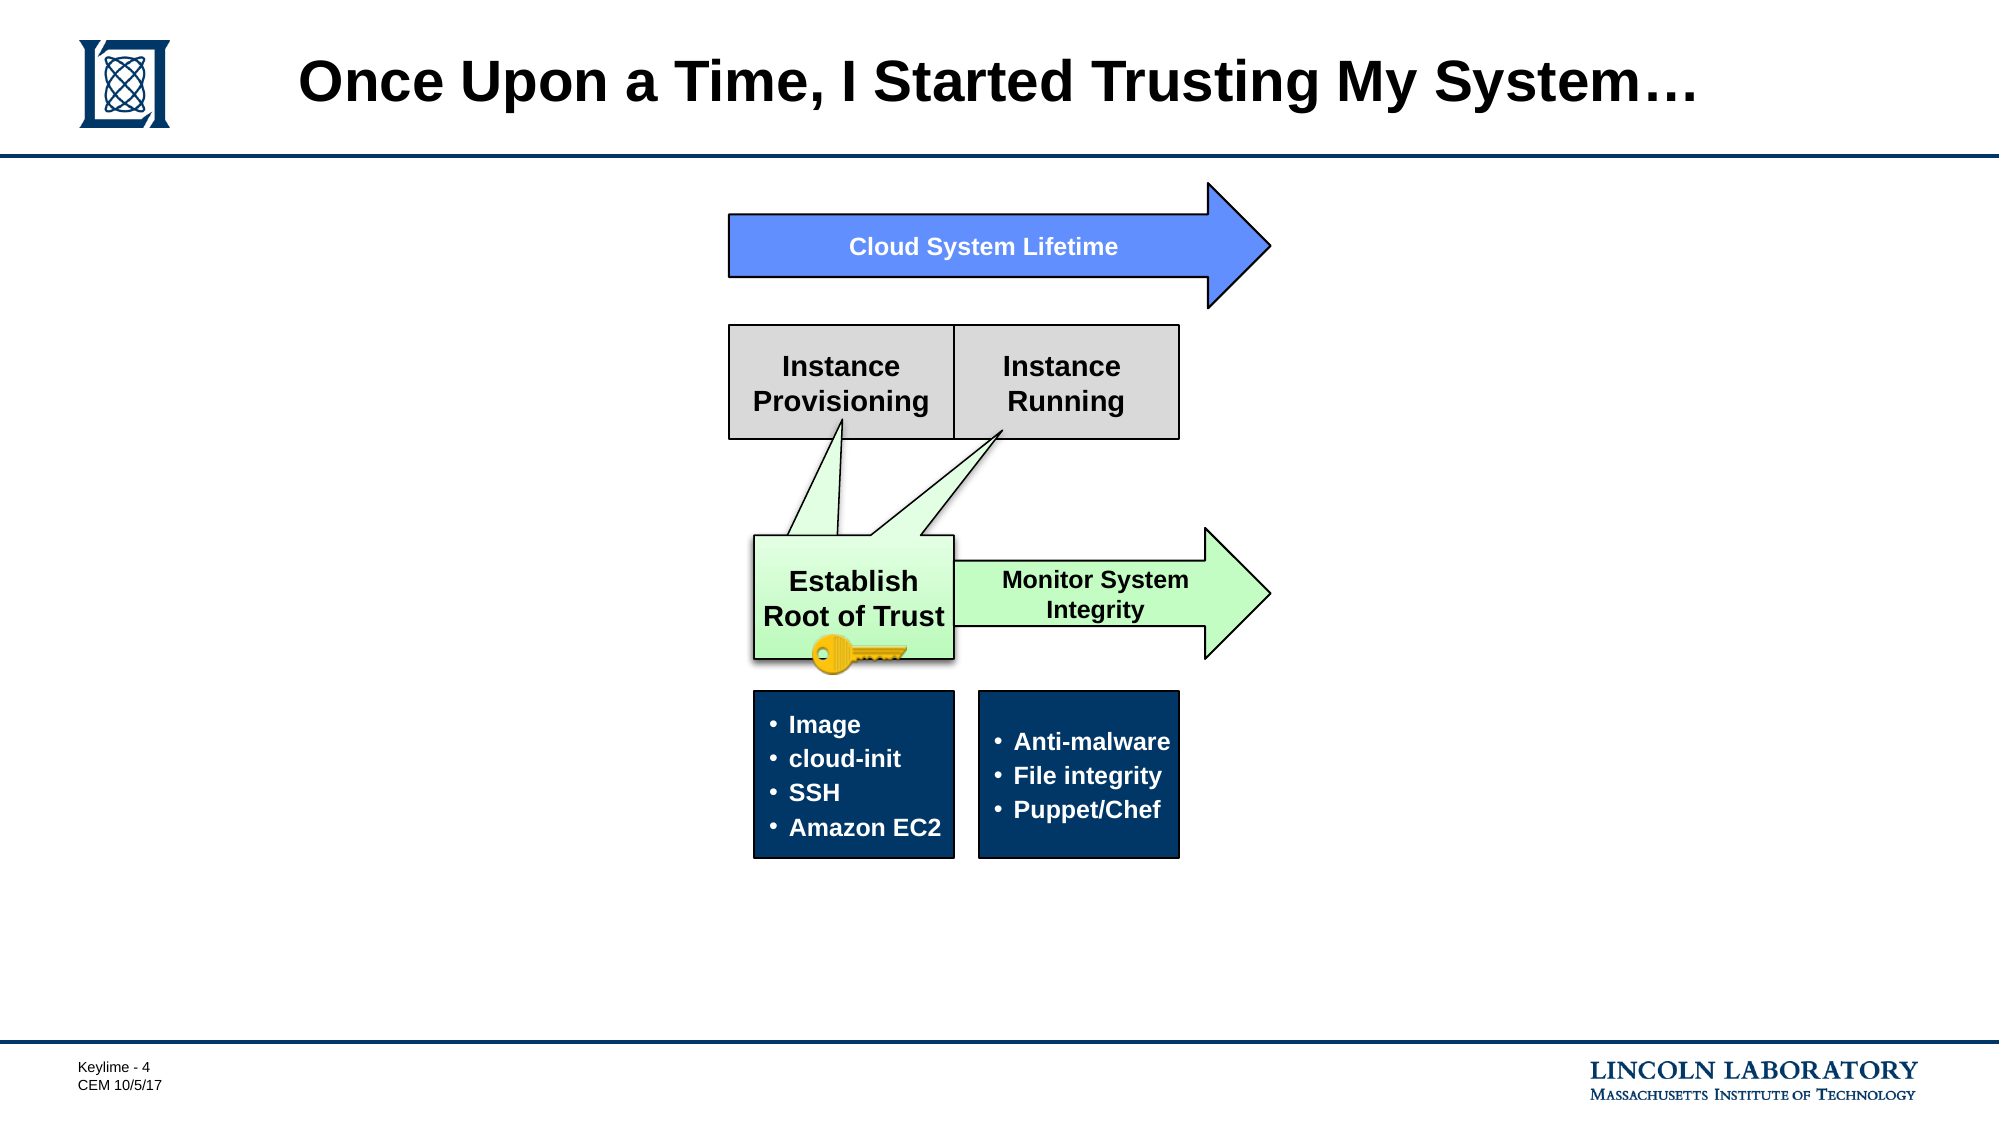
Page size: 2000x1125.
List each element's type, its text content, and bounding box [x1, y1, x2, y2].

text_box Cloud System Lifetime [728, 183, 1271, 309]
text_box Anti-malware File integrity Puppet/Chef [978, 691, 1179, 859]
text_box Monitor System Integrity [959, 527, 1271, 659]
text_box Instance Provisioning [728, 325, 953, 440]
text_box Instance Running [953, 325, 1179, 440]
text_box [753, 535, 955, 859]
picture [79, 40, 170, 128]
title Once Upon a Time, I Started Trusting My System… [205, 16, 1794, 151]
picture [1588, 1061, 1918, 1100]
